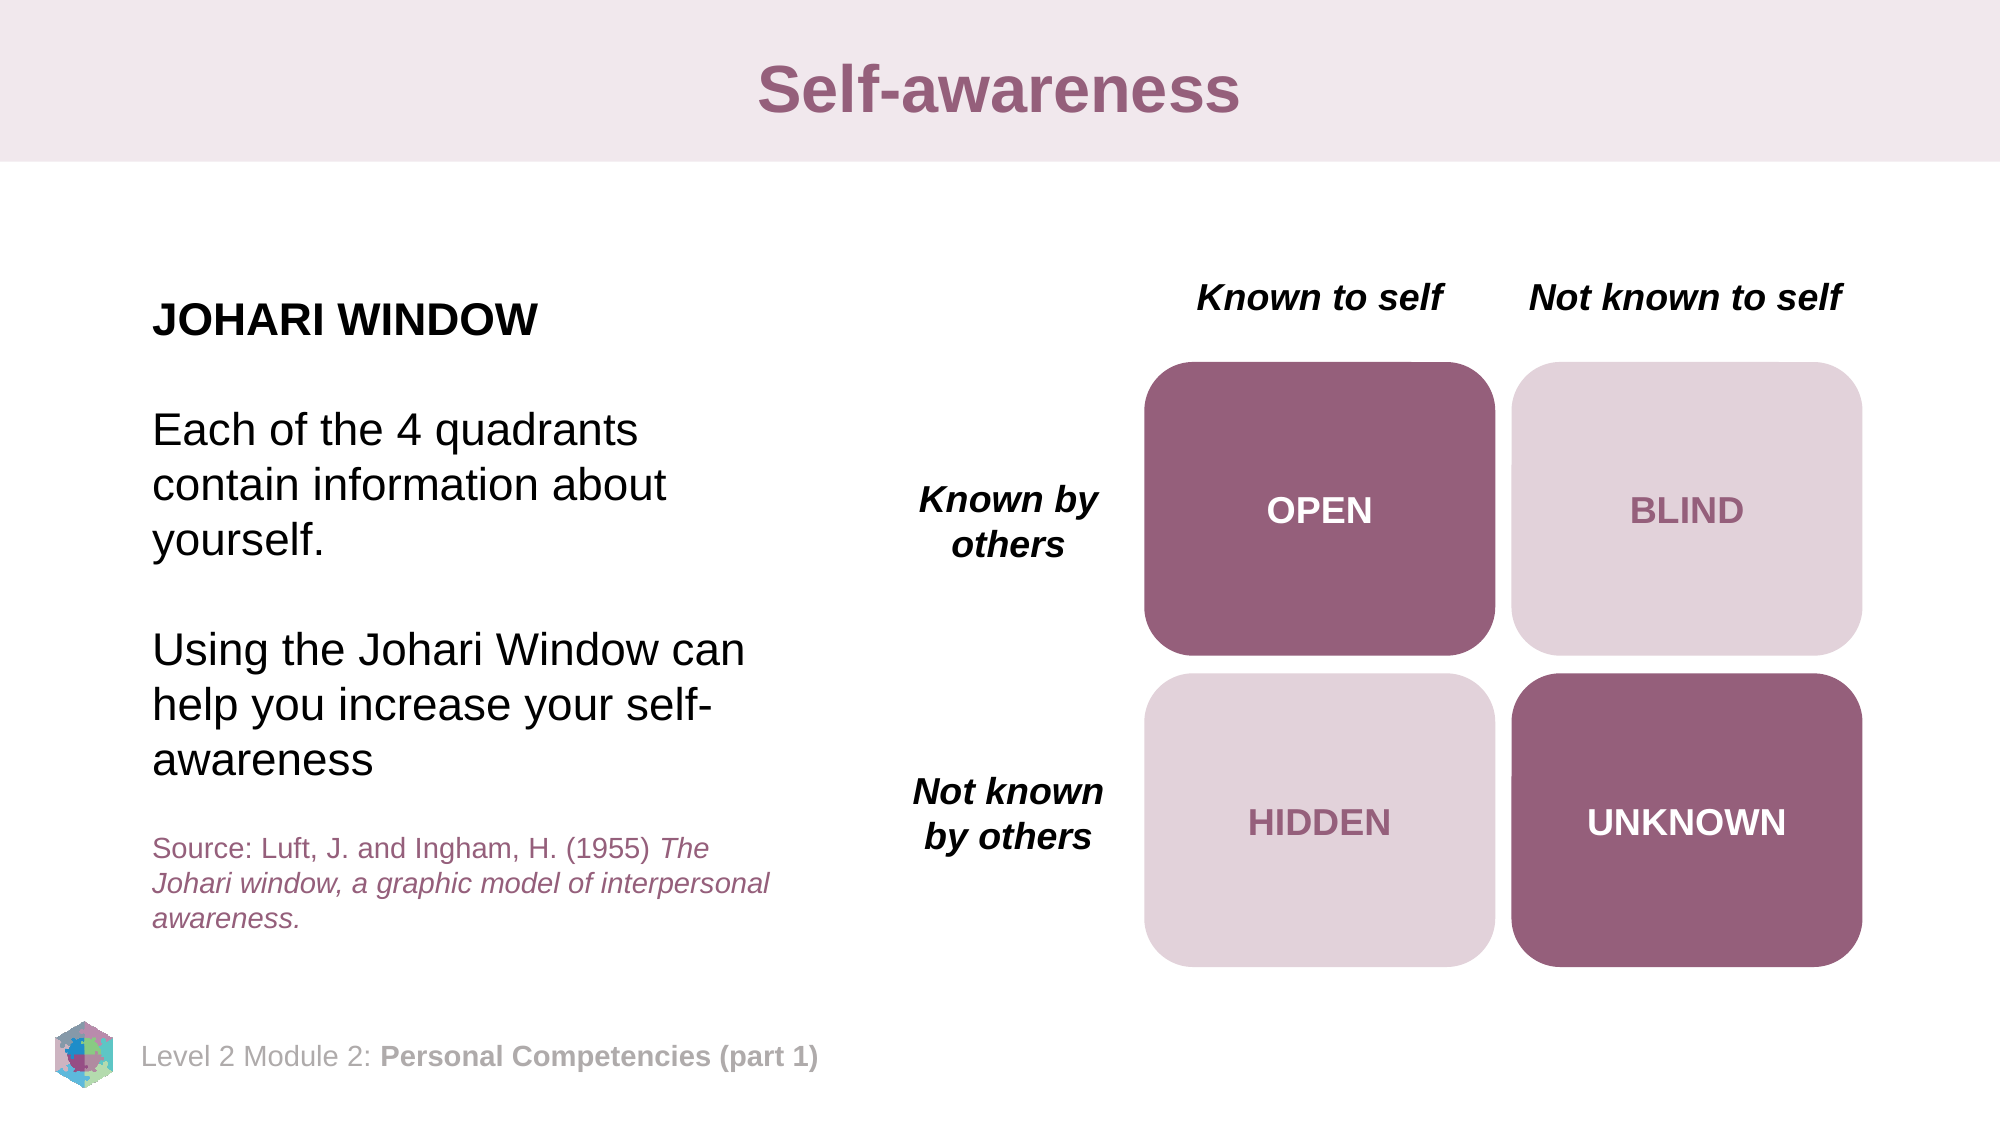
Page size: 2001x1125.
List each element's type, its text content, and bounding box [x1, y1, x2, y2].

text_box Known by others [889, 467, 1128, 572]
picture [55, 1021, 113, 1088]
text_box Known to self [1144, 265, 1496, 326]
text_box Not known by others [889, 759, 1128, 865]
title Self-awareness [137, 19, 1863, 163]
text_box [1144, 361, 1863, 968]
text_box Not known to self [1509, 265, 1861, 326]
text_box JOHARI WINDOW Each of the 4 quadrants contain information about yourself. Using the Johari Window can help you increase your self-awareness [137, 282, 791, 792]
text_box Source: Luft, J. and Ingham, H. (1955) The Johari window, a graphic model of interpersonal awareness. [137, 822, 791, 942]
